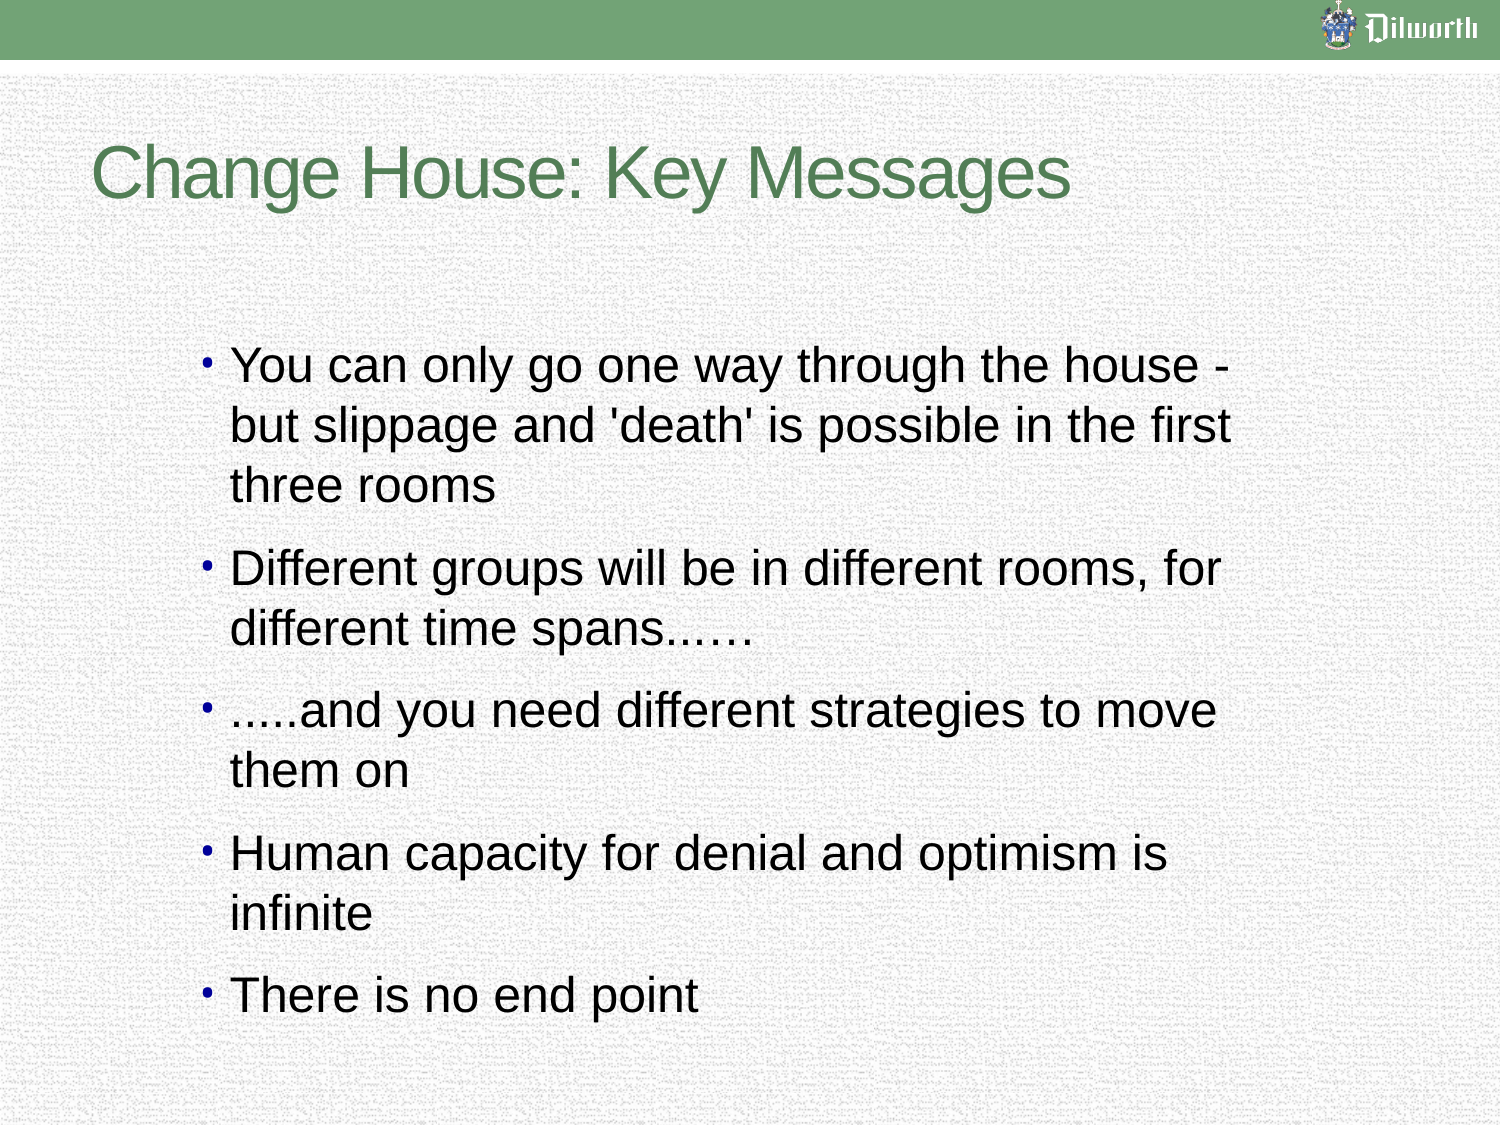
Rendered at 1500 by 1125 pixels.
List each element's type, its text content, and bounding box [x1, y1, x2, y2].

list You can only go one way through the house - but slippage and 'death' is possible in the first three rooms Different groups will be in different rooms, for different time spans...… .....and you need different strategies to move them on Human capacity for denial and optimism is infinite There is no end point [184, 324, 1328, 1048]
picture [1304, 0, 1492, 65]
title Change House: Key Messages [75, 87, 1425, 250]
